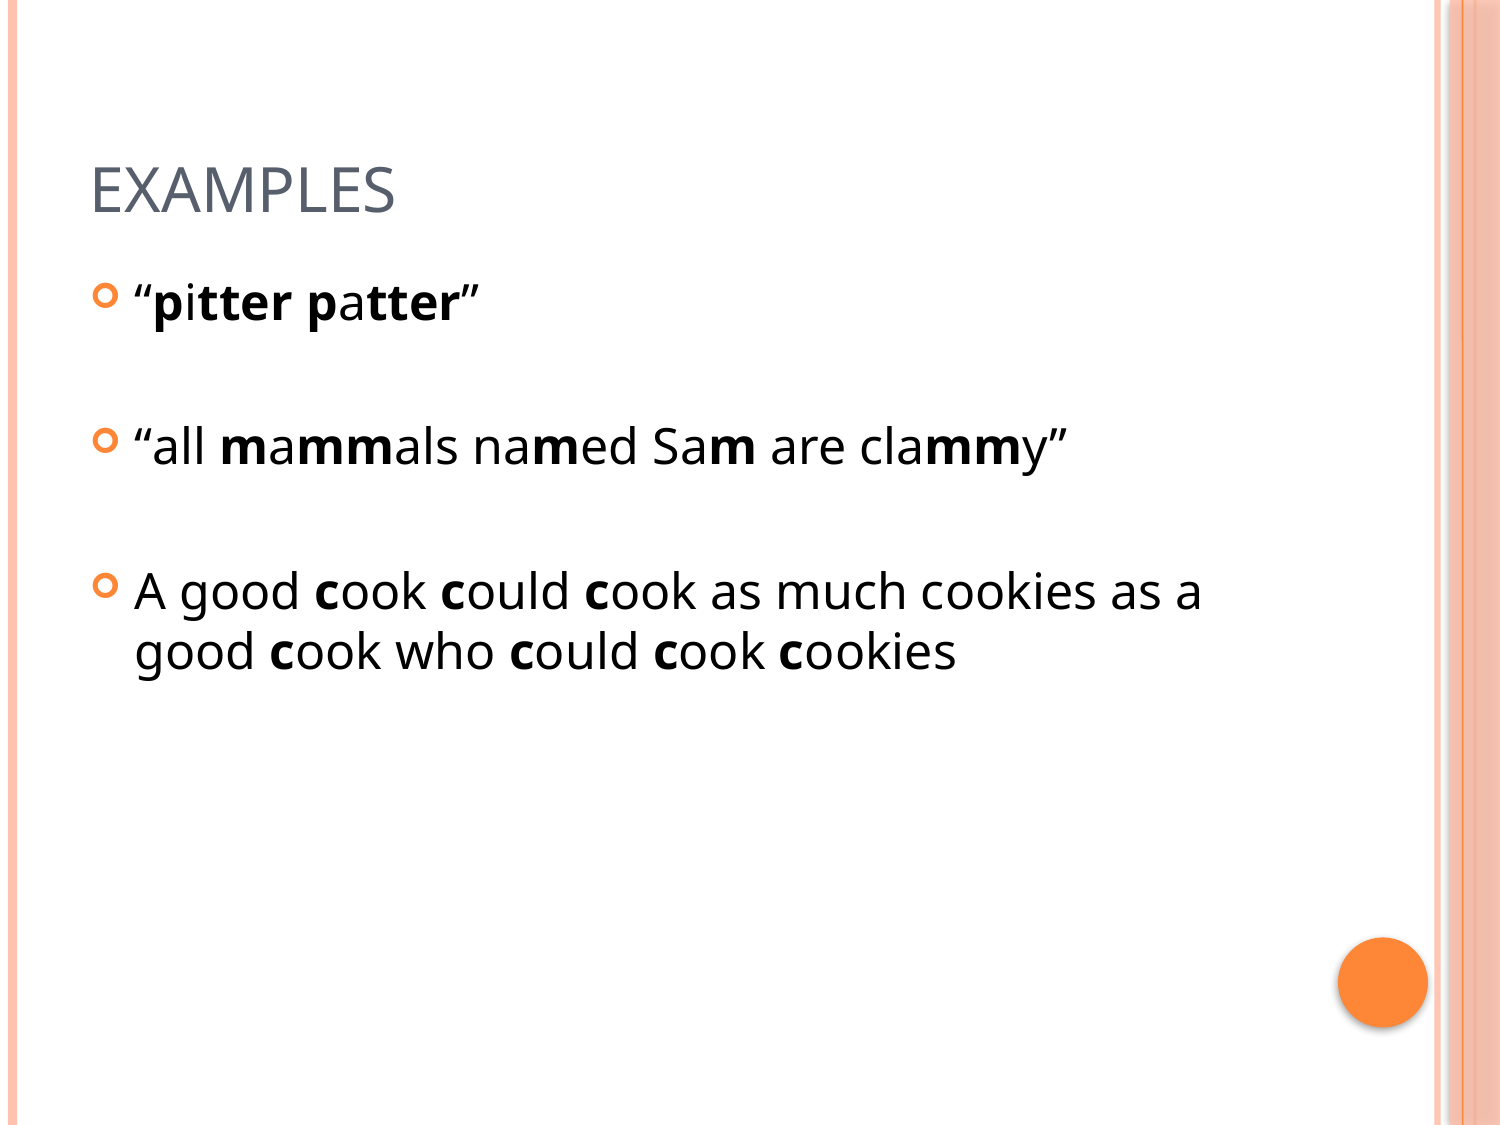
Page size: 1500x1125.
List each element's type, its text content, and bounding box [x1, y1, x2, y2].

title Examples [75, 45, 1300, 233]
list “pitter patter” “all mammals named Sam are clammy” A good cook could cook as much cookies as a good cook who could cook cookies [75, 262, 1300, 1062]
